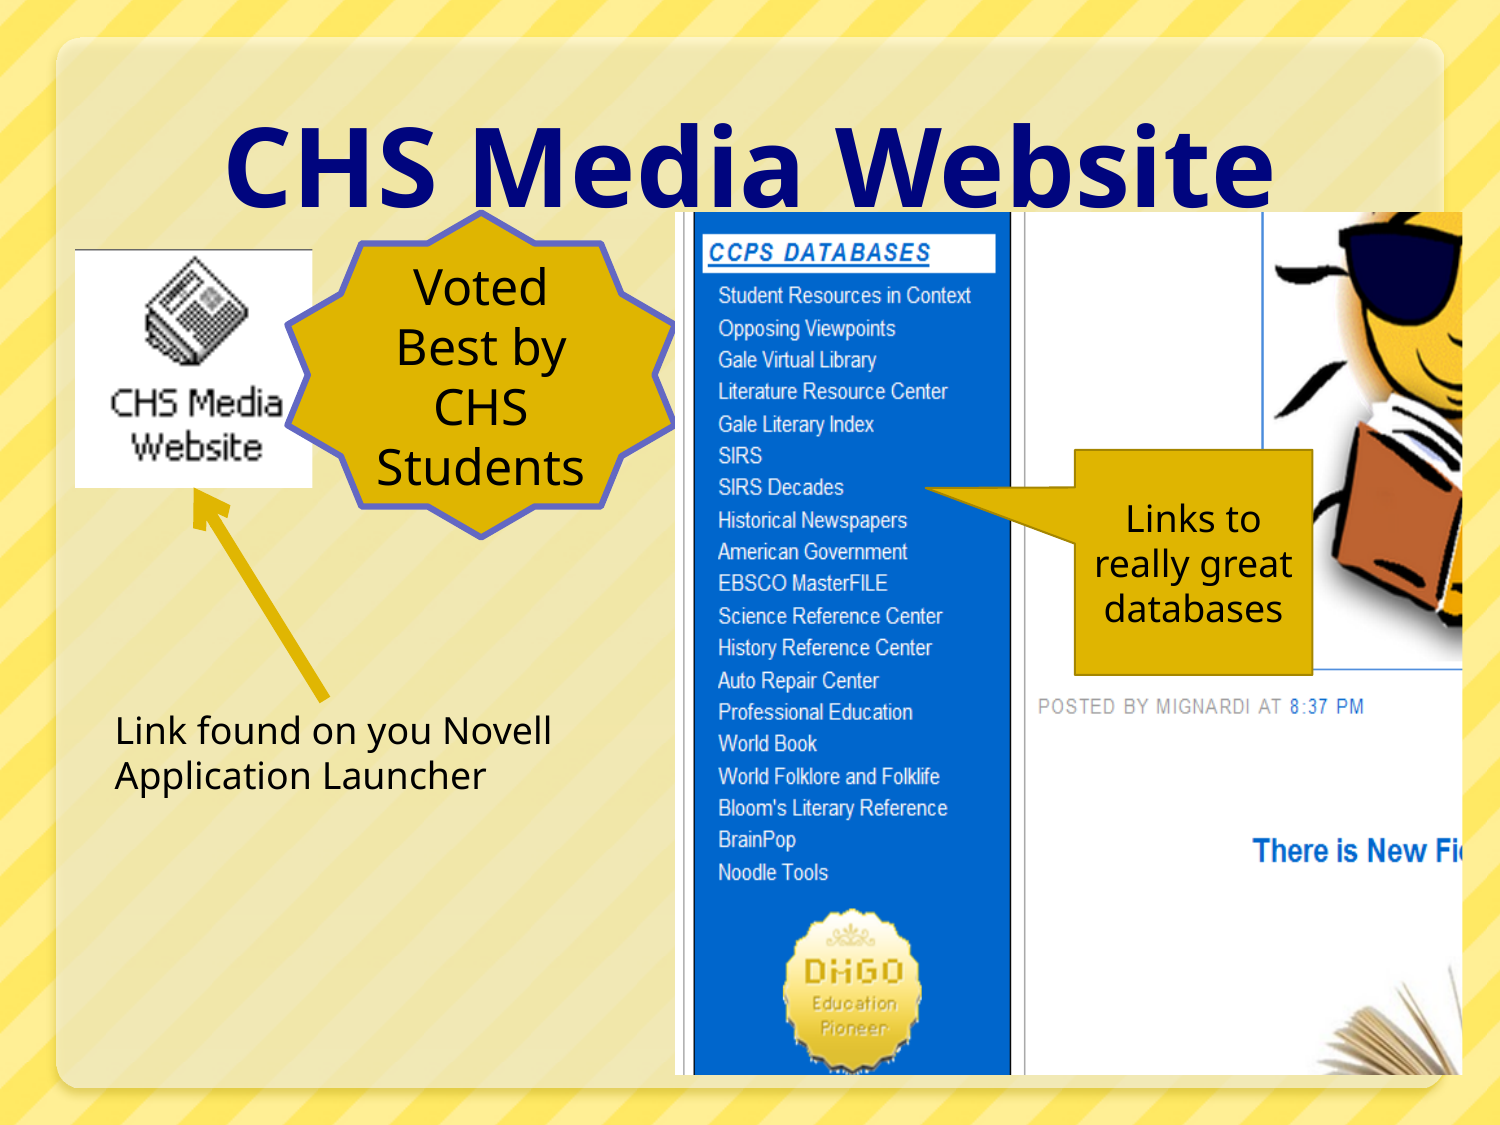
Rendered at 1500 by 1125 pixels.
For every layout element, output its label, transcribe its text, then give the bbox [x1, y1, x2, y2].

text_box Link found on you Novell Application Launcher [99, 699, 613, 805]
text_box Voted Best by CHS Students [318, 211, 669, 539]
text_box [153, 528, 366, 660]
title CHS Media Website [75, 50, 1425, 238]
picture [675, 212, 1463, 1076]
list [74, 249, 313, 488]
